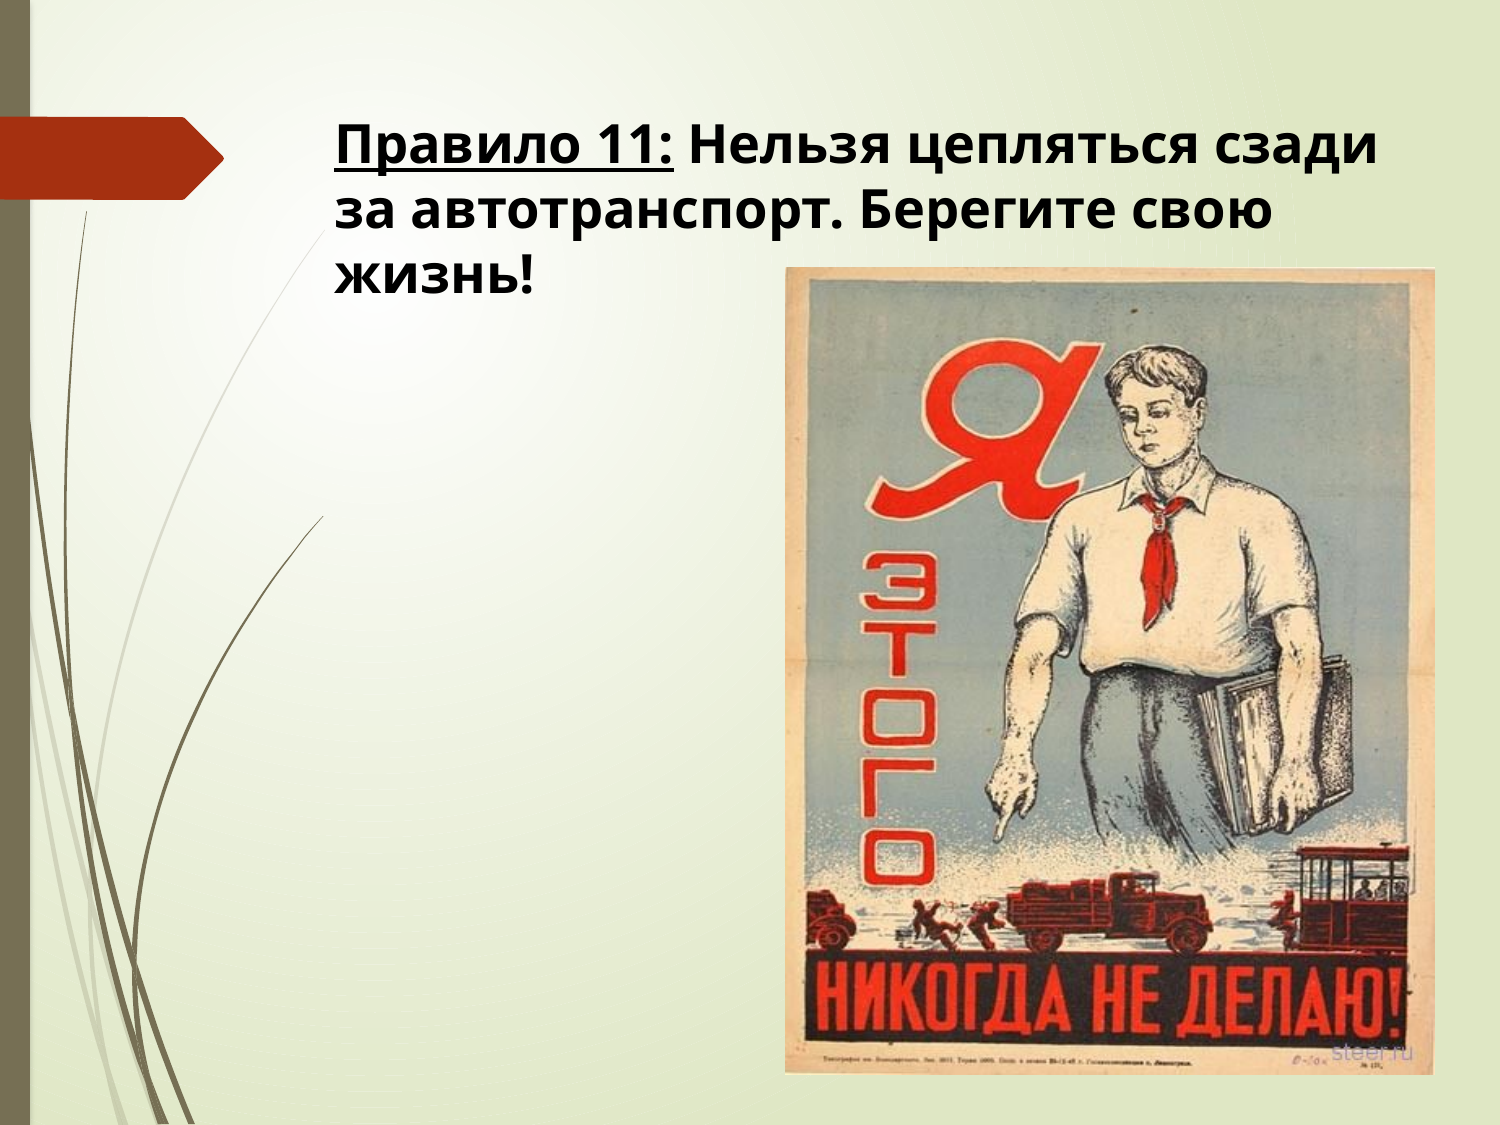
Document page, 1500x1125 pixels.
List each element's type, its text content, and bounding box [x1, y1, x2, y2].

title Правило 11: Нельзя цепляться сзади за автотранспорт. Берегите свою жизнь! [319, 102, 1400, 313]
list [785, 266, 1436, 1076]
